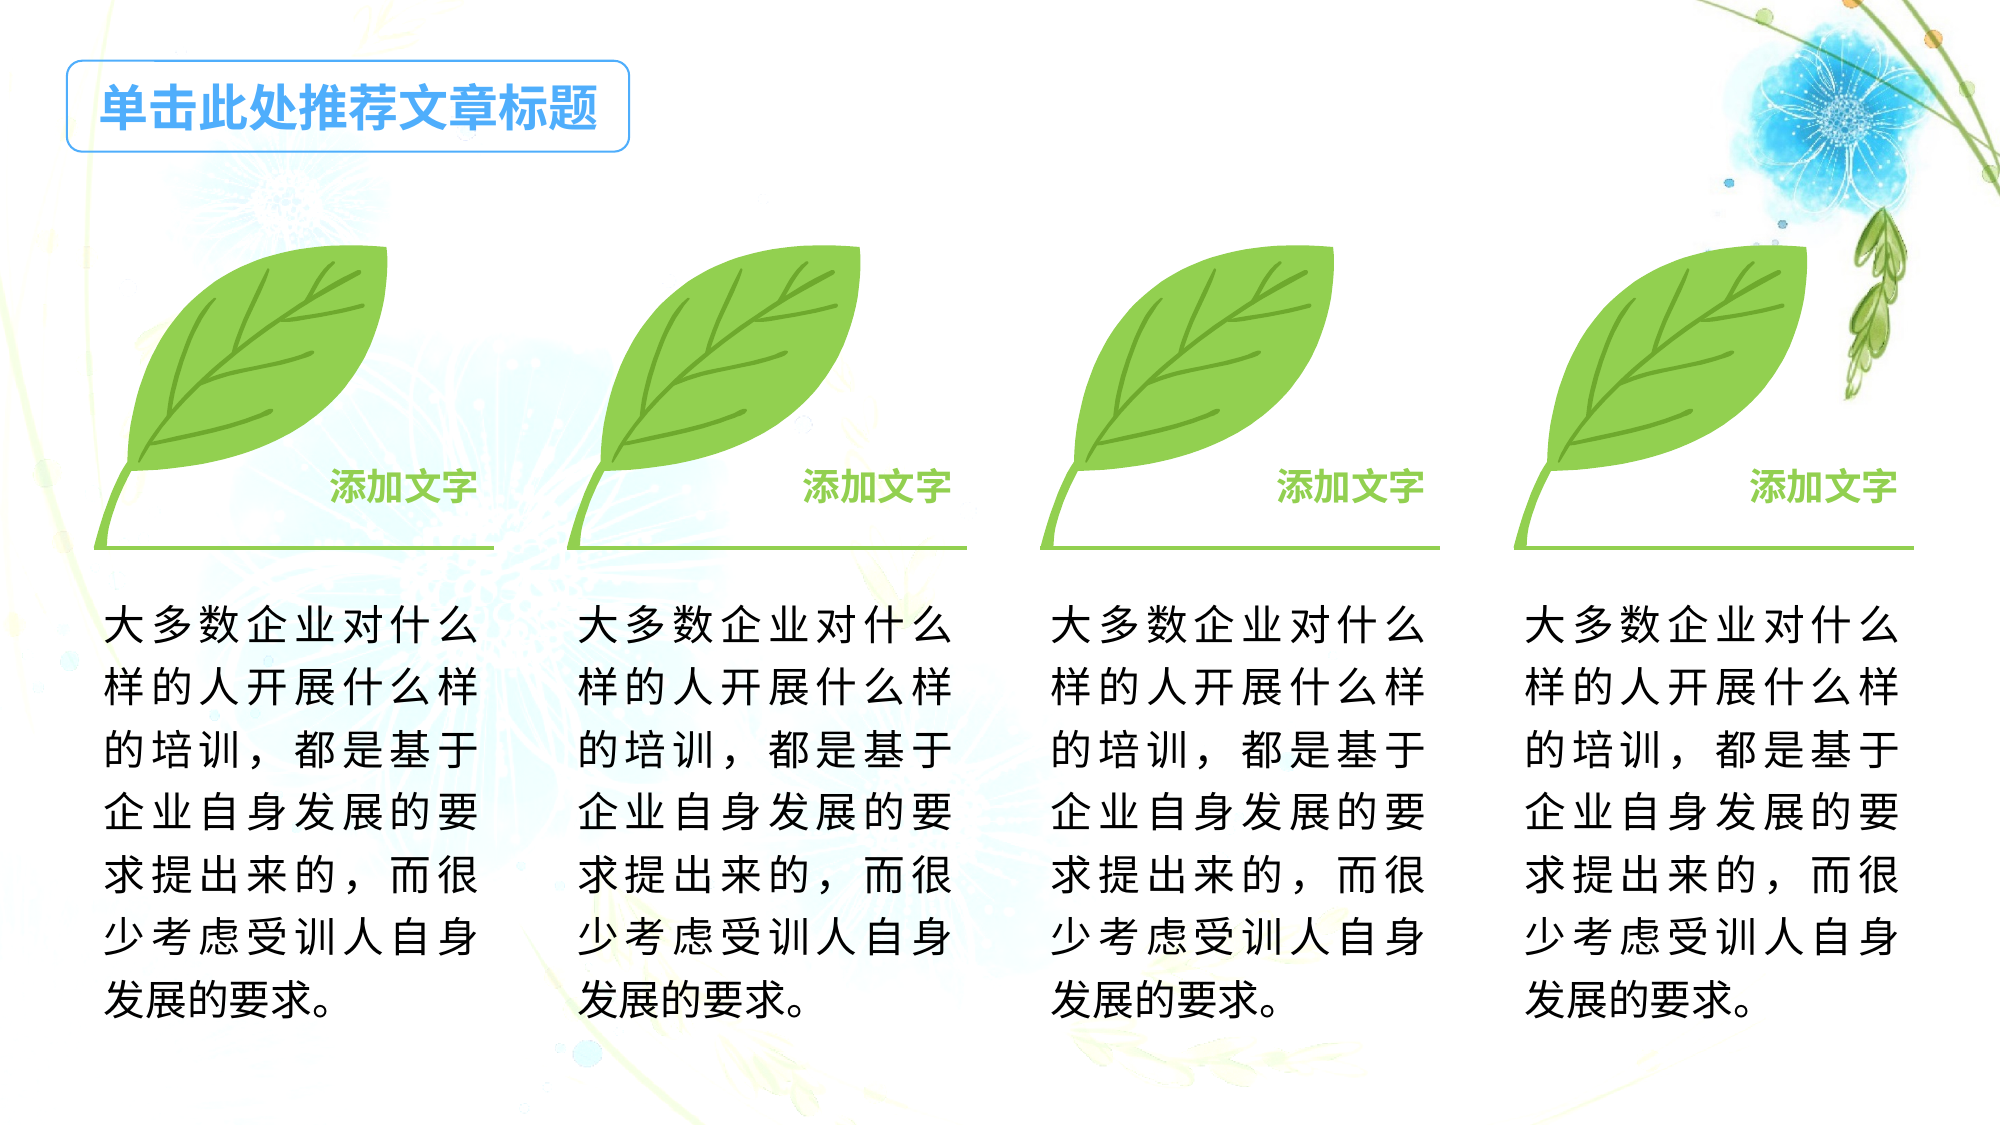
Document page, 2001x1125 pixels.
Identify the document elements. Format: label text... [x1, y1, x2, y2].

text_box 大多数企业对什么样的人开展什么样的培训，都是基于企业自身发展的要求提出来的，而很少考虑受训人自身发展的要求。 [562, 578, 968, 1031]
picture [1592, 0, 2000, 413]
text_box 大多数企业对什么样的人开展什么样的培训，都是基于企业自身发展的要求提出来的，而很少考虑受训人自身发展的要求。 [1036, 578, 1442, 1031]
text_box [1513, 245, 1914, 553]
text_box 单击此处推荐文章标题 [65, 59, 631, 153]
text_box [1040, 245, 1441, 553]
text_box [566, 245, 968, 553]
text_box 大多数企业对什么样的人开展什么样的培训，都是基于企业自身发展的要求提出来的，而很少考虑受训人自身发展的要求。 [1509, 578, 1915, 1031]
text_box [93, 245, 495, 553]
text_box 大多数企业对什么样的人开展什么样的培训，都是基于企业自身发展的要求提出来的，而很少考虑受训人自身发展的要求。 [88, 578, 494, 1031]
